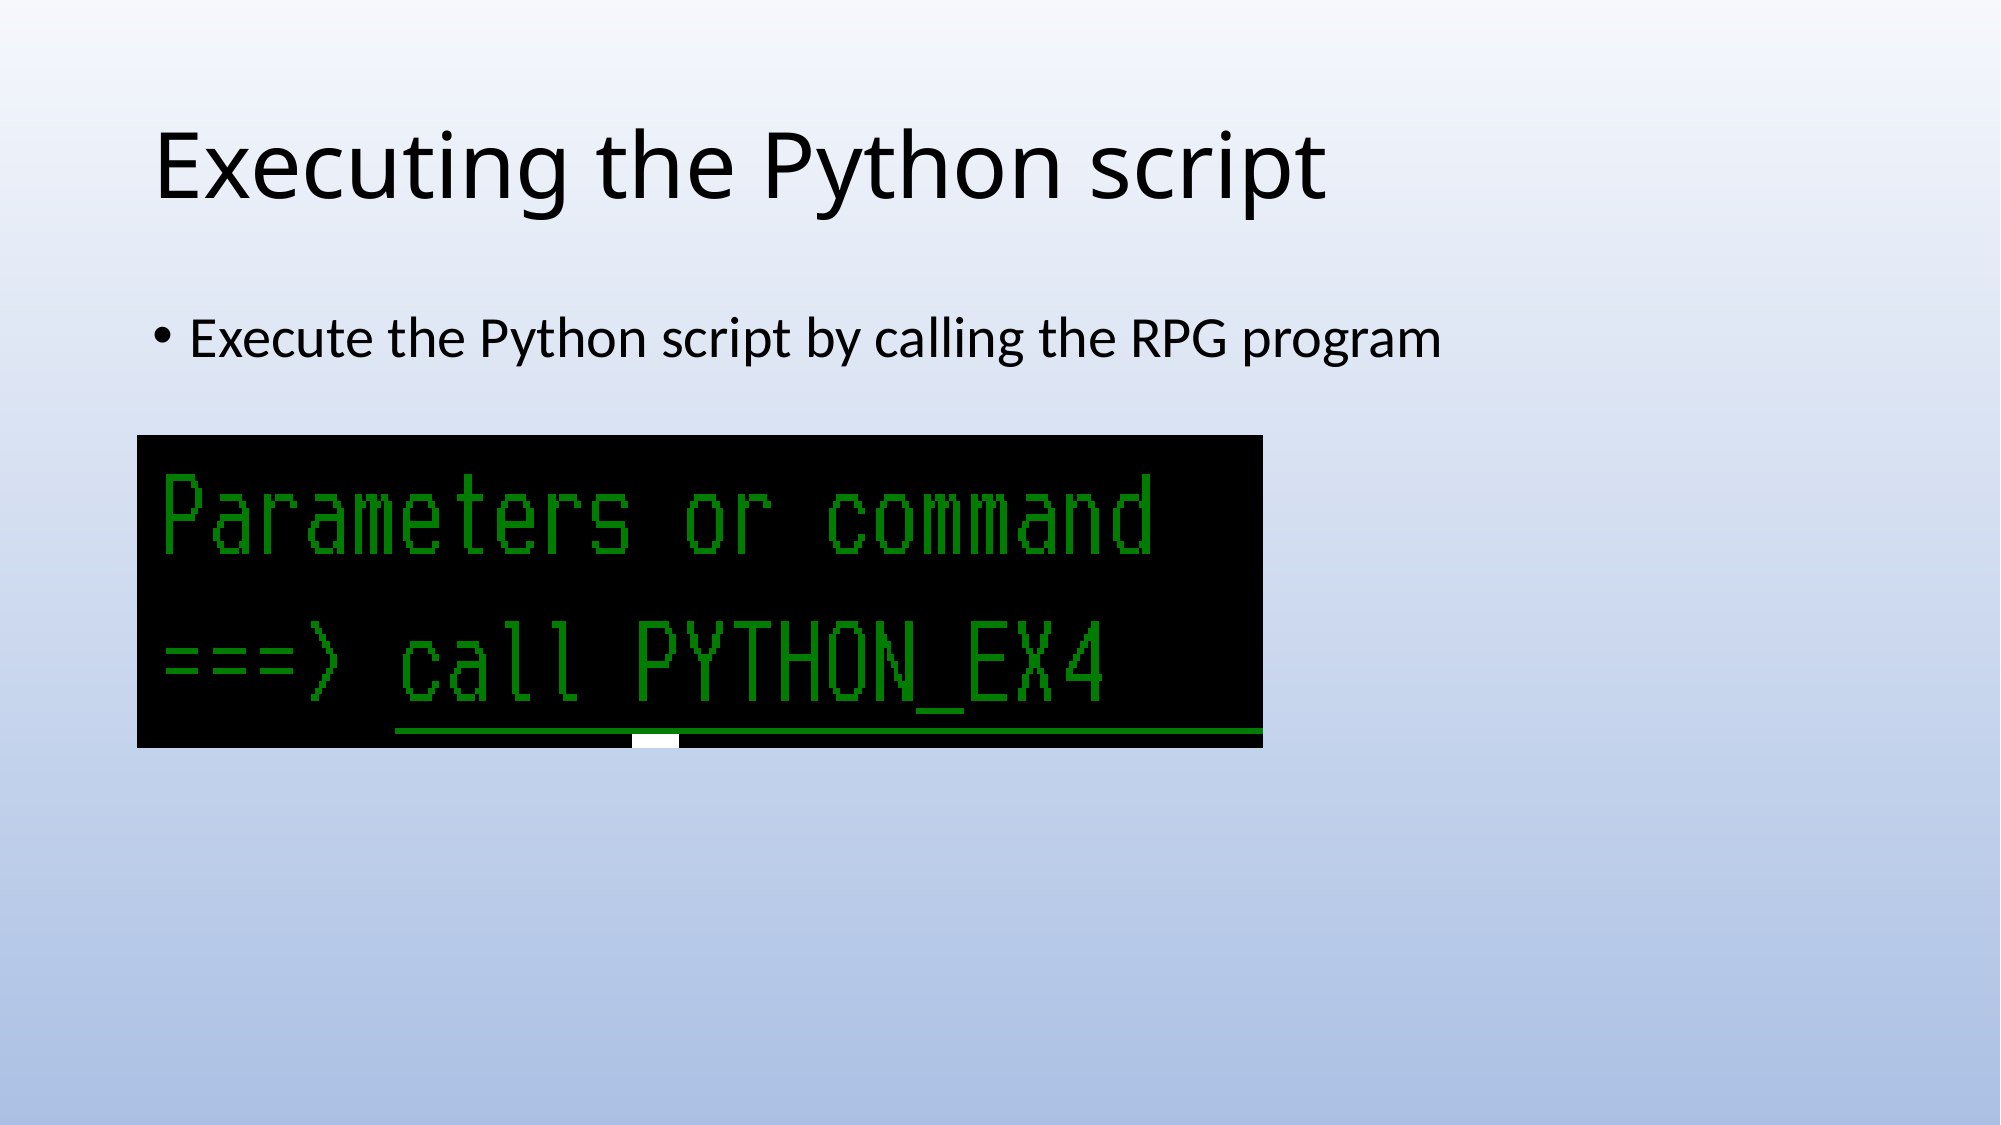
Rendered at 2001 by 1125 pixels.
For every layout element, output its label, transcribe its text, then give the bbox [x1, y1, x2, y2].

title Executing the Python script [137, 59, 1863, 278]
list Execute the Python script by calling the RPG program [137, 299, 1863, 1014]
picture [137, 435, 1263, 748]
